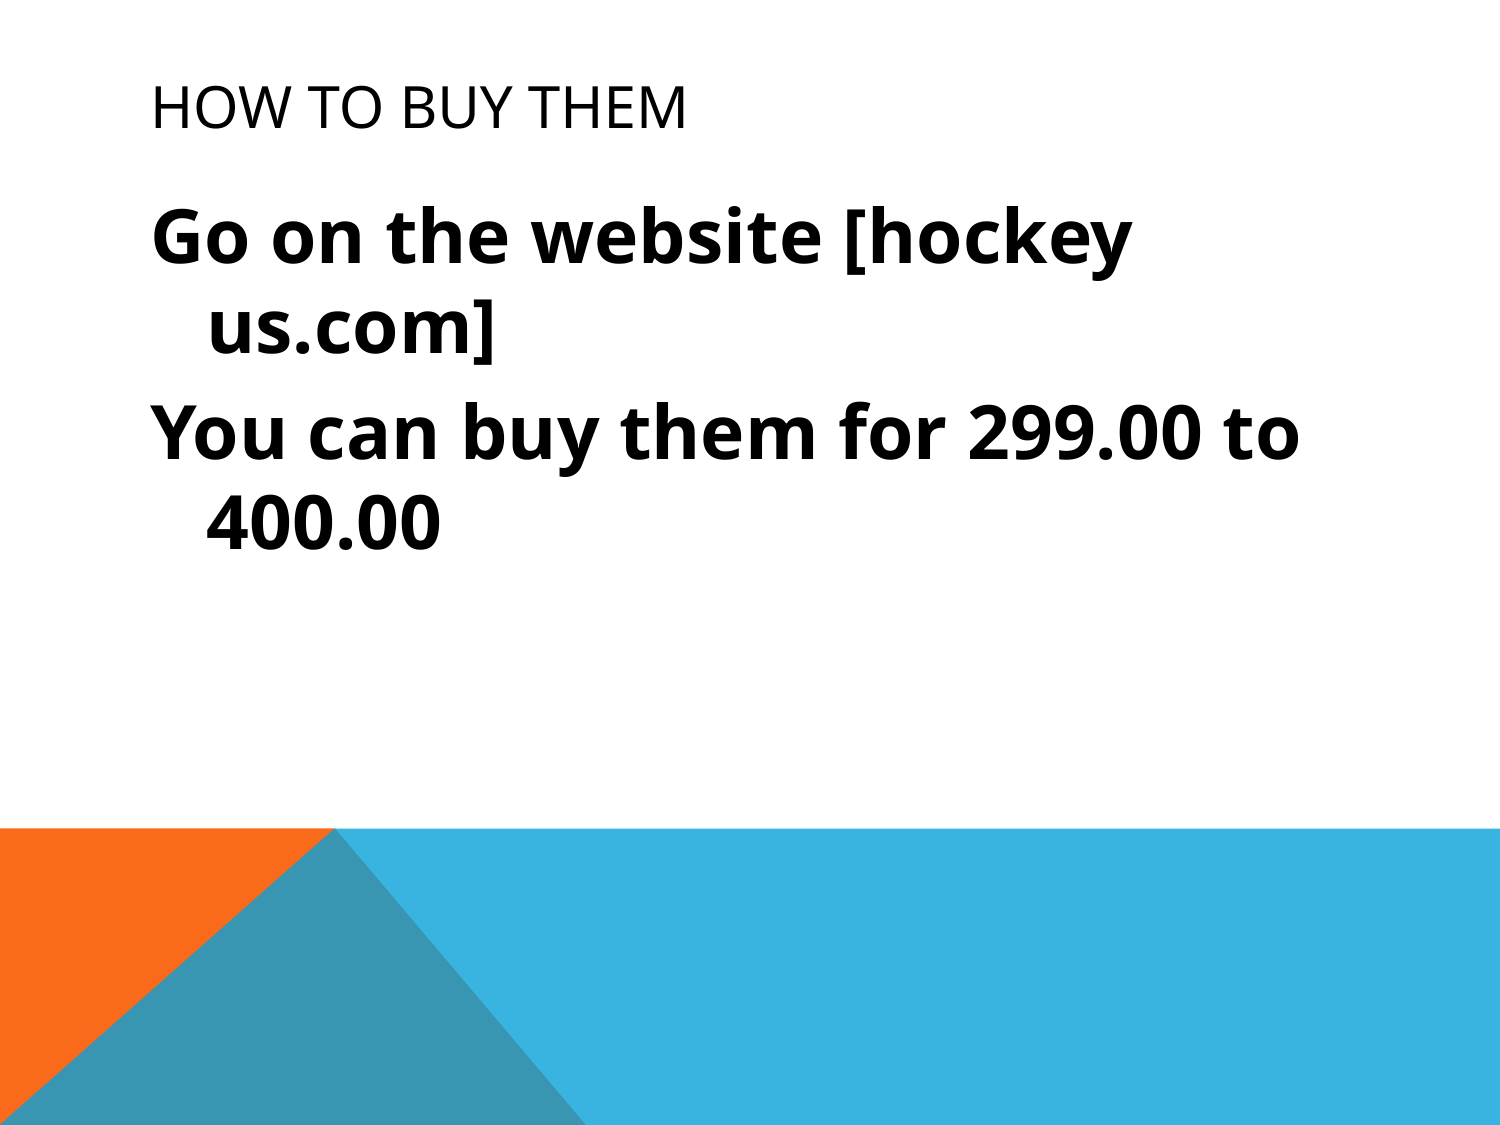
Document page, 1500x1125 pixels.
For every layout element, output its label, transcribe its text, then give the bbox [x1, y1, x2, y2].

title How to buy them [135, 60, 1369, 150]
list Go on the website [hockey us.com] You can buy them for 299.00 to 400.00 [135, 180, 1369, 768]
